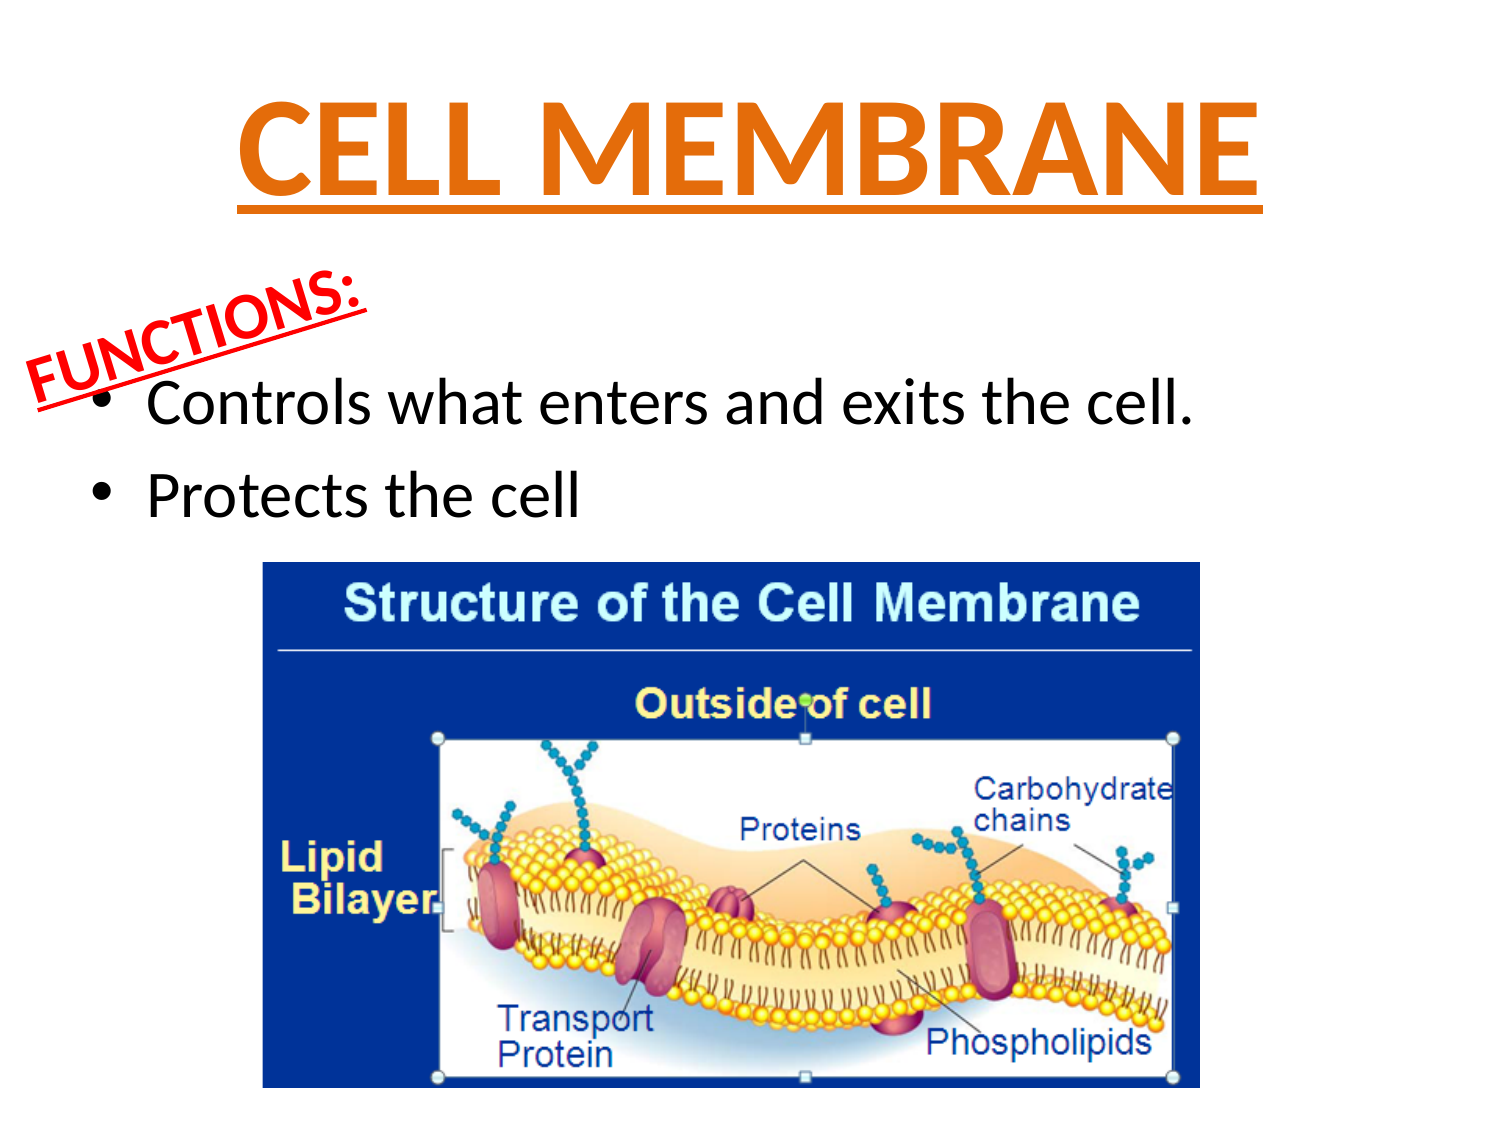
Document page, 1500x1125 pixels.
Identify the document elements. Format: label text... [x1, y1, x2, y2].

list Controls what enters and exits the cell. Protects the cell [75, 350, 1425, 1093]
text_box FUNCTIONS: [0, 187, 518, 429]
title CELL MEMBRANE [75, 45, 1425, 233]
picture [262, 562, 1201, 1088]
